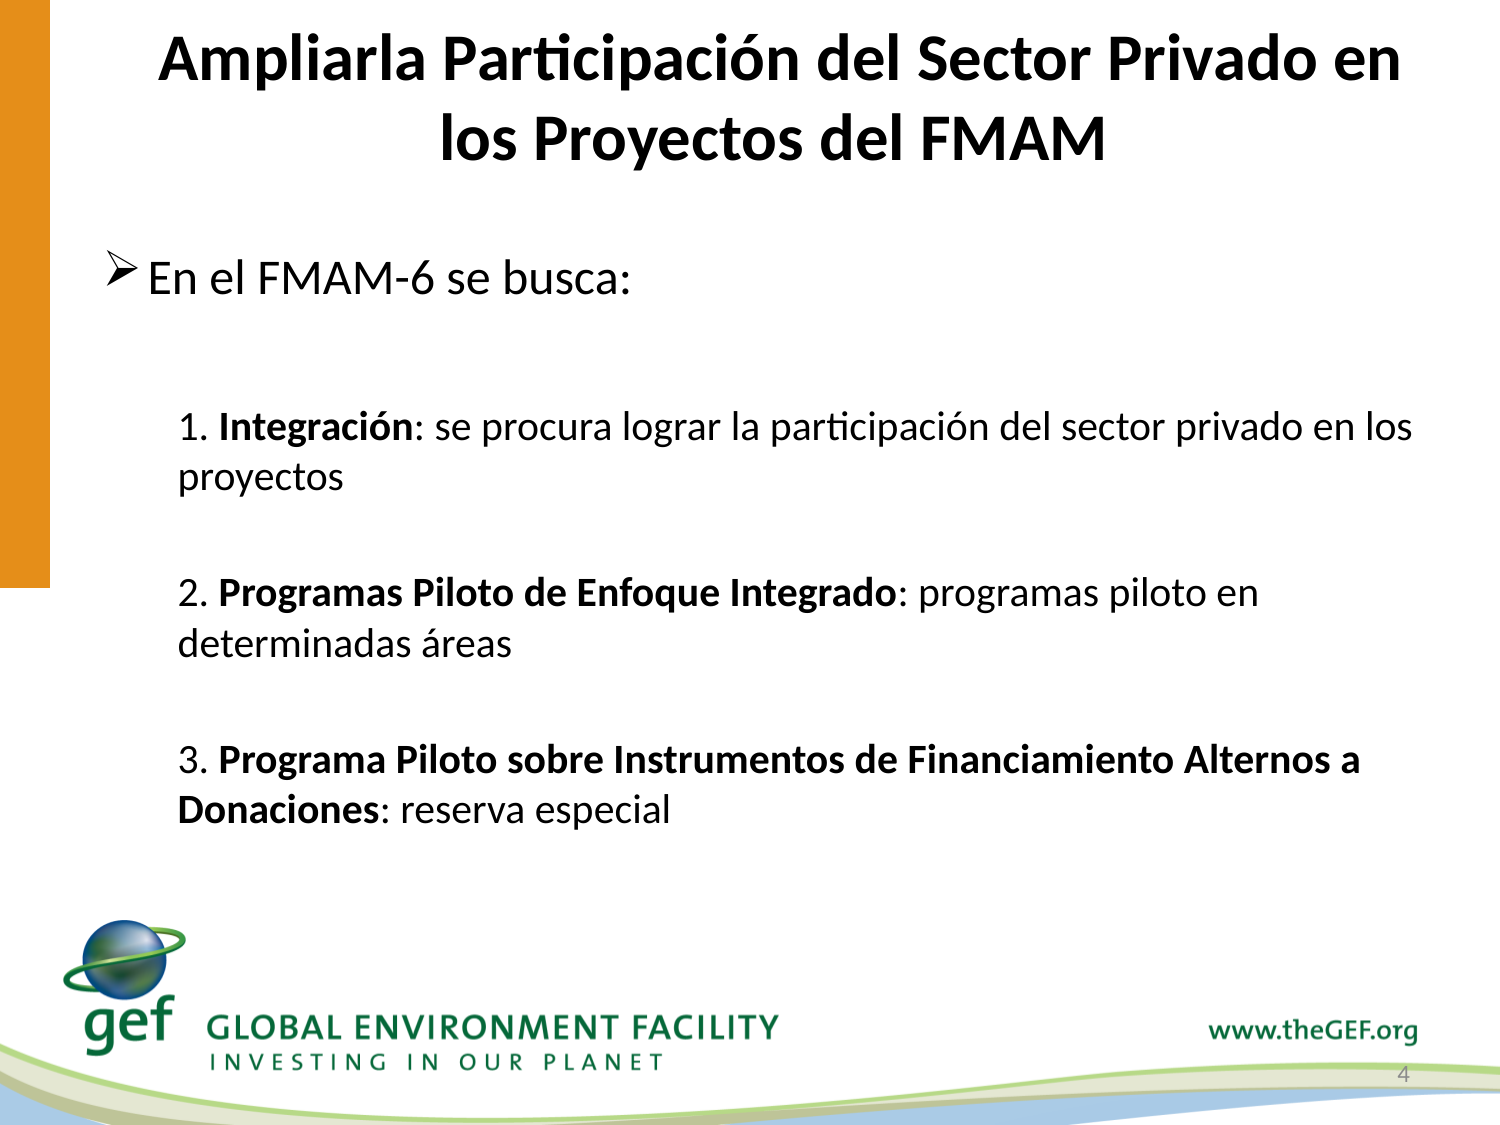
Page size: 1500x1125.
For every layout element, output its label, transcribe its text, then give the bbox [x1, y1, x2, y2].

list En el FMAM-6 se busca: 1. Integración: se procura lograr la participación del sector privado en los proyectos 2. Programas Piloto de Enfoque Integrado: programas piloto en determinadas áreas 3. Programa Piloto sobre Instrumentos de Financiamiento Alternos a Donaciones: reserva especial [87, 237, 1500, 950]
picture [0, 0, 50, 588]
title Ampliarla Participación del Sector Privado en los Proyectos del FMAM [137, 0, 1425, 188]
picture [0, 920, 1500, 1125]
slide_number 4 [1074, 1042, 1425, 1103]
